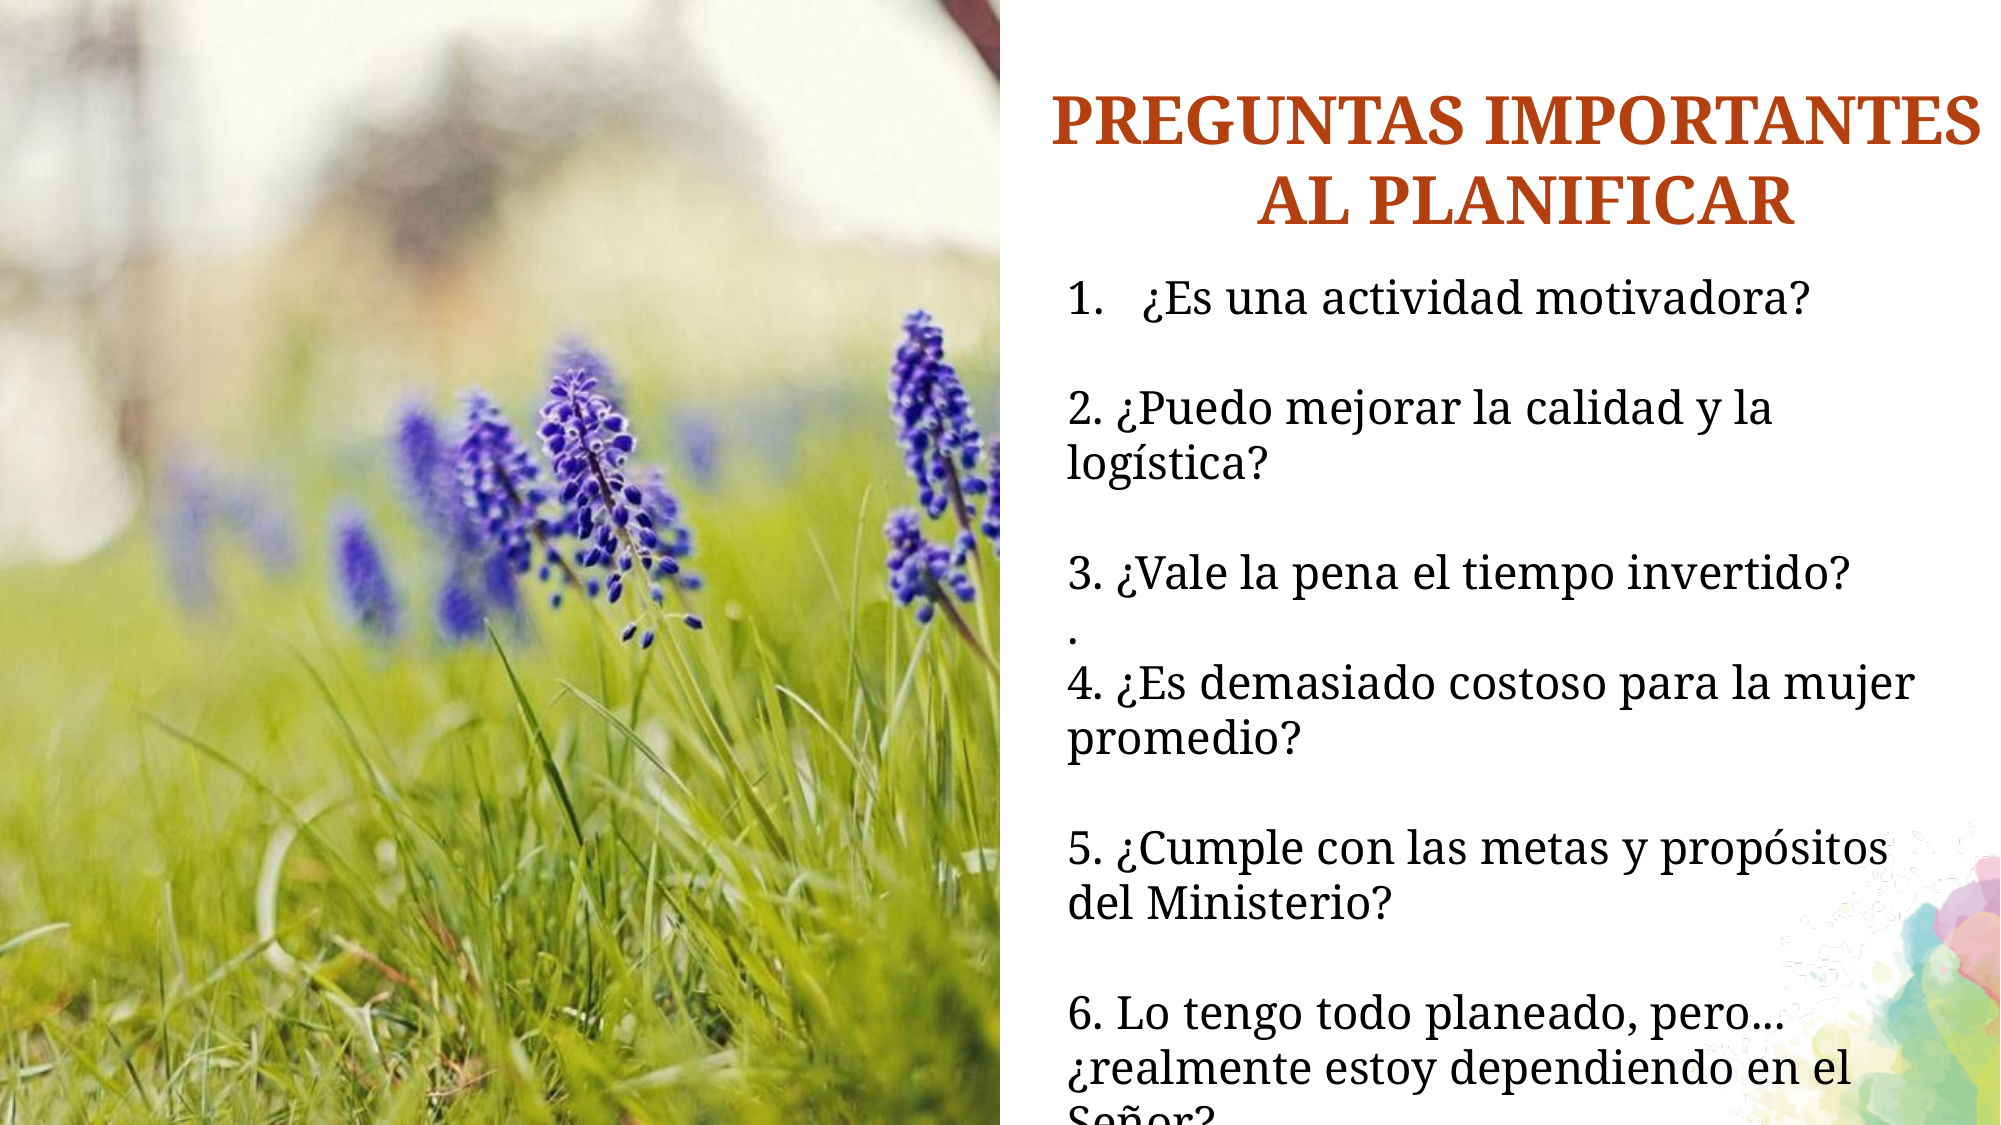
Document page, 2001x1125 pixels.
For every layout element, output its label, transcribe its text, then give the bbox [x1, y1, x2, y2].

text_box PREGUNTAS IMPORTANTES AL PLANIFICAR [1036, 70, 2000, 290]
picture [1675, 739, 2000, 1125]
picture [0, 0, 1000, 1125]
text_box ¿Es una actividad motivadora? 2. ¿Puedo mejorar la calidad y la logística? 3. ¿Vale la pena el tiempo invertido? . 4. ¿Es demasiado costoso para la mujer promedio? 5. ¿Cumple con las metas y propósitos del Ministerio? 6. Lo tengo todo planeado, pero... ¿realmente estoy dependiendo en el Señor? [1052, 290, 1951, 1125]
